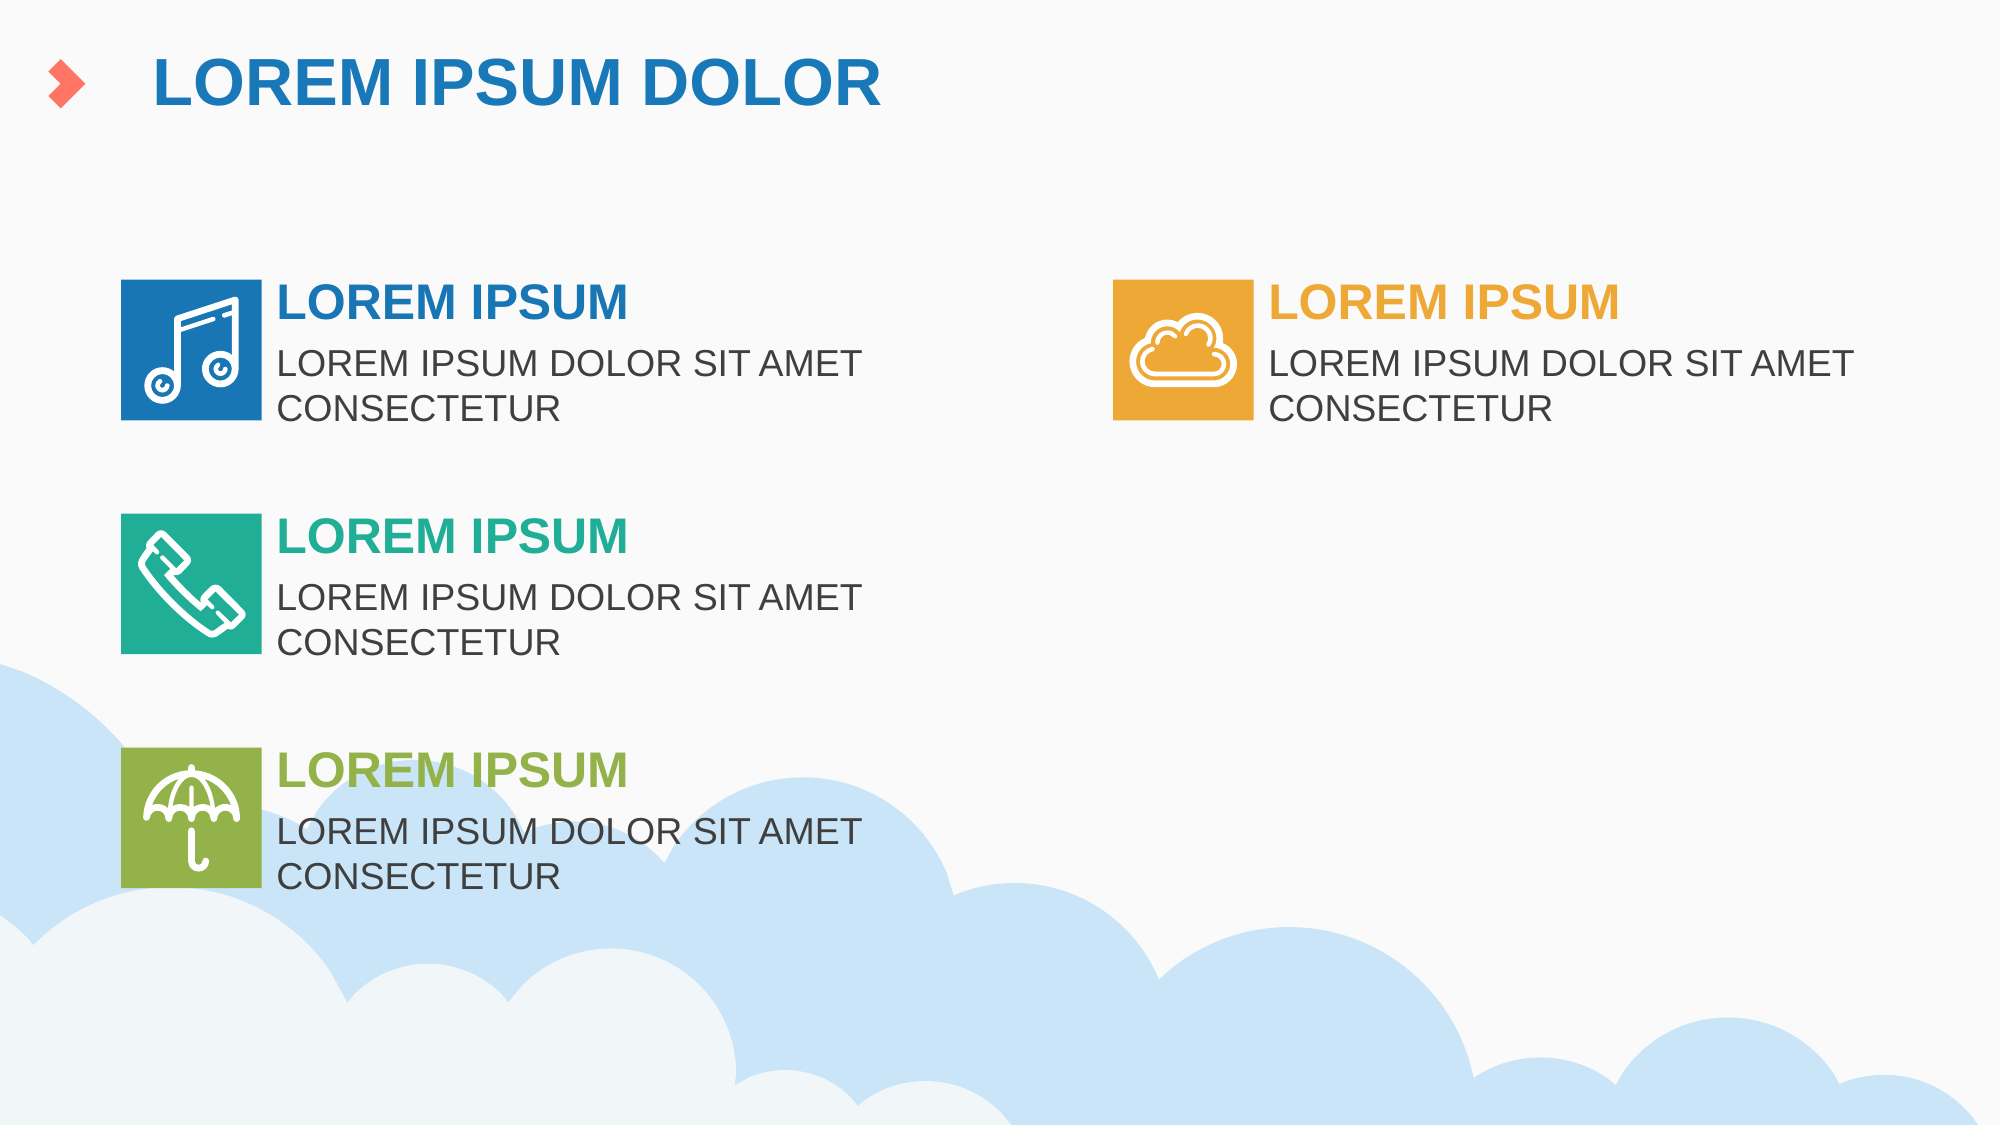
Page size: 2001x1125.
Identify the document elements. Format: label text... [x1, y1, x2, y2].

text_box LOREM IPSUM DOLOR SIT AMET CONSECTETUR [1253, 332, 1978, 437]
text_box LOREM IPSUM DOLOR SIT AMET CONSECTETUR [261, 332, 987, 437]
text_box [121, 747, 262, 889]
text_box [121, 279, 262, 421]
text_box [121, 513, 262, 655]
text_box LOREM IPSUM [1253, 261, 1978, 332]
text_box LOREM IPSUM [261, 729, 987, 799]
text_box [1112, 279, 1254, 421]
text_box LOREM IPSUM [261, 261, 987, 332]
text_box LOREM IPSUM DOLOR SIT AMET CONSECTETUR [261, 565, 987, 671]
text_box LOREM IPSUM [261, 495, 987, 565]
title LOREM IPSUM DOLOR [137, 19, 1886, 148]
text_box LOREM IPSUM DOLOR SIT AMET CONSECTETUR [261, 799, 987, 905]
